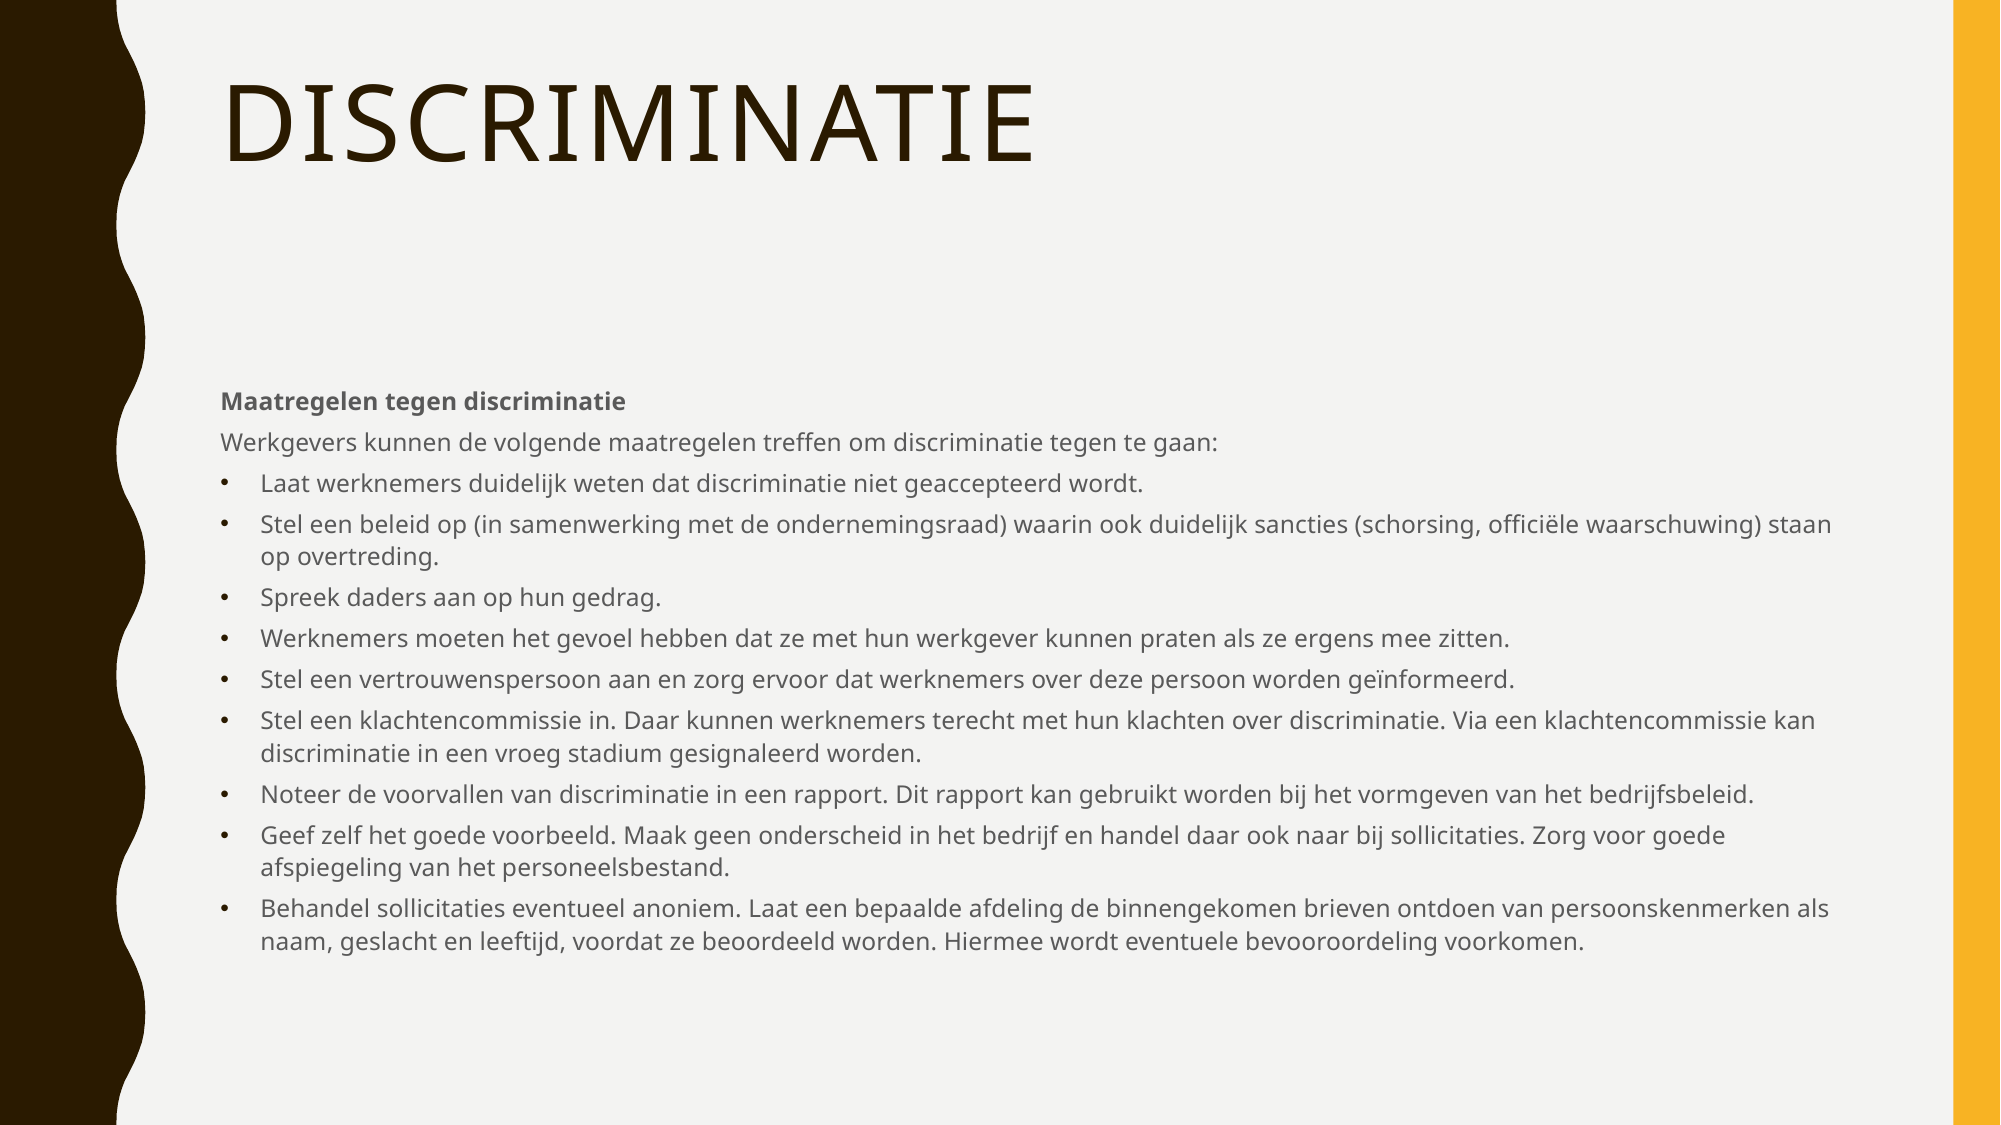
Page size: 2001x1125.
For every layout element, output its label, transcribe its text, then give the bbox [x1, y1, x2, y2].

title discriminatie [205, 62, 1875, 308]
list Maatregelen tegen discriminatie Werkgevers kunnen de volgende maatregelen treffen om discriminatie tegen te gaan: Laat werknemers duidelijk weten dat discriminatie niet geaccepteerd wordt. Stel een beleid op (in samenwerking met de ondernemingsraad) waarin ook duidelijk sancties (schorsing, officiële waarschuwing) staan op overtreding. Spreek daders aan op hun gedrag. Werknemers moeten het gevoel hebben dat ze met hun werkgever kunnen praten als ze ergens mee zitten. Stel een vertrouwenspersoon aan en zorg ervoor dat werknemers over deze persoon worden geïnformeerd. Stel een klachtencommissie in. Daar kunnen werknemers terecht met hun klachten over discriminatie. Via een klachtencommissie kan discriminatie in een vroeg stadium gesignaleerd worden. Noteer de voorvallen van discriminatie in een rapport. Dit rapport kan gebruikt worden bij het vormgeven van het bedrijfsbeleid. Geef zelf het goede voorbeeld. Maak geen onderscheid in het bedrijf en handel daar ook naar bij sollicitaties. Zorg voor goede afspiegeling van het personeelsbestand. Behandel sollicitaties eventueel anoniem. Laat een bepaalde afdeling de binnengekomen brieven ontdoen van persoonskenmerken als naam, geslacht en leeftijd, voordat ze beoordeeld worden. Hiermee wordt eventuele bevooroordeling voorkomen. [205, 375, 1875, 965]
